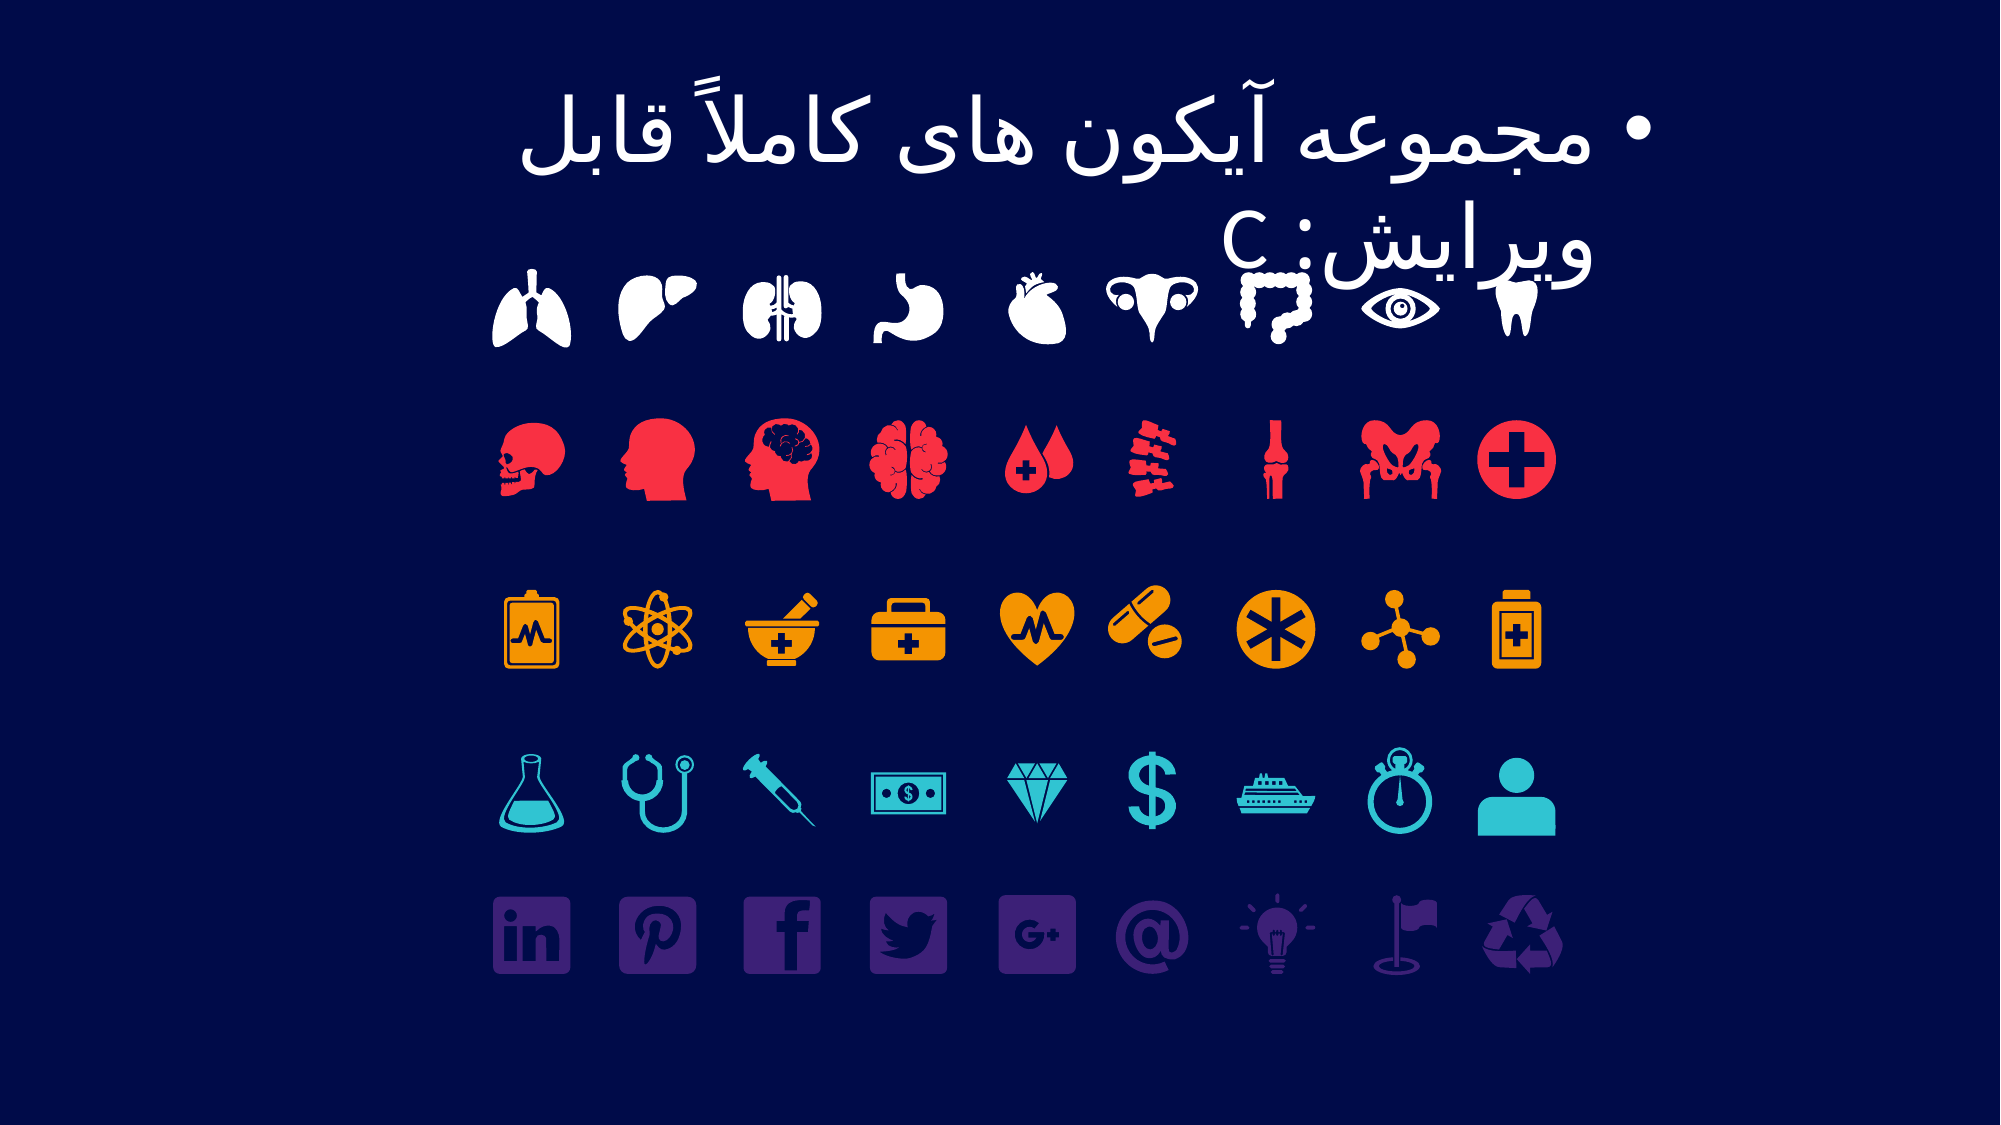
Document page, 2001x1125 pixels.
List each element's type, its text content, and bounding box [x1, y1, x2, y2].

text_box [741, 752, 817, 828]
text_box [492, 895, 572, 975]
text_box [1372, 894, 1438, 977]
text_box [1304, 924, 1317, 931]
text_box [742, 895, 822, 975]
text_box [1106, 584, 1172, 645]
text_box [998, 591, 1076, 667]
text_box [1105, 272, 1200, 346]
text_box [620, 753, 696, 834]
text_box [1235, 588, 1317, 670]
text_box مجموعه آیکون های کاملاً قابل ویرایش: C [260, 66, 1670, 193]
text_box [1360, 287, 1443, 330]
text_box [741, 273, 823, 343]
text_box [997, 894, 1077, 975]
text_box [1005, 761, 1070, 824]
text_box [1360, 588, 1441, 670]
text_box [1297, 902, 1309, 913]
text_box [868, 419, 949, 501]
text_box [870, 597, 947, 662]
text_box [620, 418, 695, 501]
text_box [1127, 750, 1178, 831]
text_box [498, 752, 566, 834]
text_box [1494, 279, 1539, 338]
text_box [1476, 419, 1558, 500]
text_box [1238, 271, 1314, 346]
text_box [618, 895, 698, 975]
text_box [1490, 588, 1543, 670]
text_box [743, 417, 821, 502]
text_box [872, 272, 945, 345]
text_box [1498, 756, 1536, 794]
text_box [1262, 419, 1290, 501]
text_box [503, 588, 561, 670]
text_box [497, 421, 567, 498]
text_box [617, 274, 698, 342]
text_box [1114, 899, 1190, 975]
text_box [1127, 420, 1177, 499]
text_box [621, 588, 694, 670]
text_box [1238, 924, 1251, 931]
text_box [1256, 906, 1299, 975]
text_box [1274, 892, 1281, 905]
text_box [1476, 795, 1557, 837]
text_box [1004, 422, 1075, 495]
text_box [1366, 746, 1434, 835]
text_box [491, 267, 573, 349]
text_box [1007, 270, 1068, 346]
text_box [868, 895, 949, 975]
text_box [1146, 623, 1183, 660]
text_box [744, 591, 821, 667]
text_box [1358, 419, 1443, 501]
text_box [870, 771, 947, 815]
text_box [1480, 894, 1564, 977]
text_box [1246, 902, 1257, 914]
text_box [1235, 772, 1317, 815]
